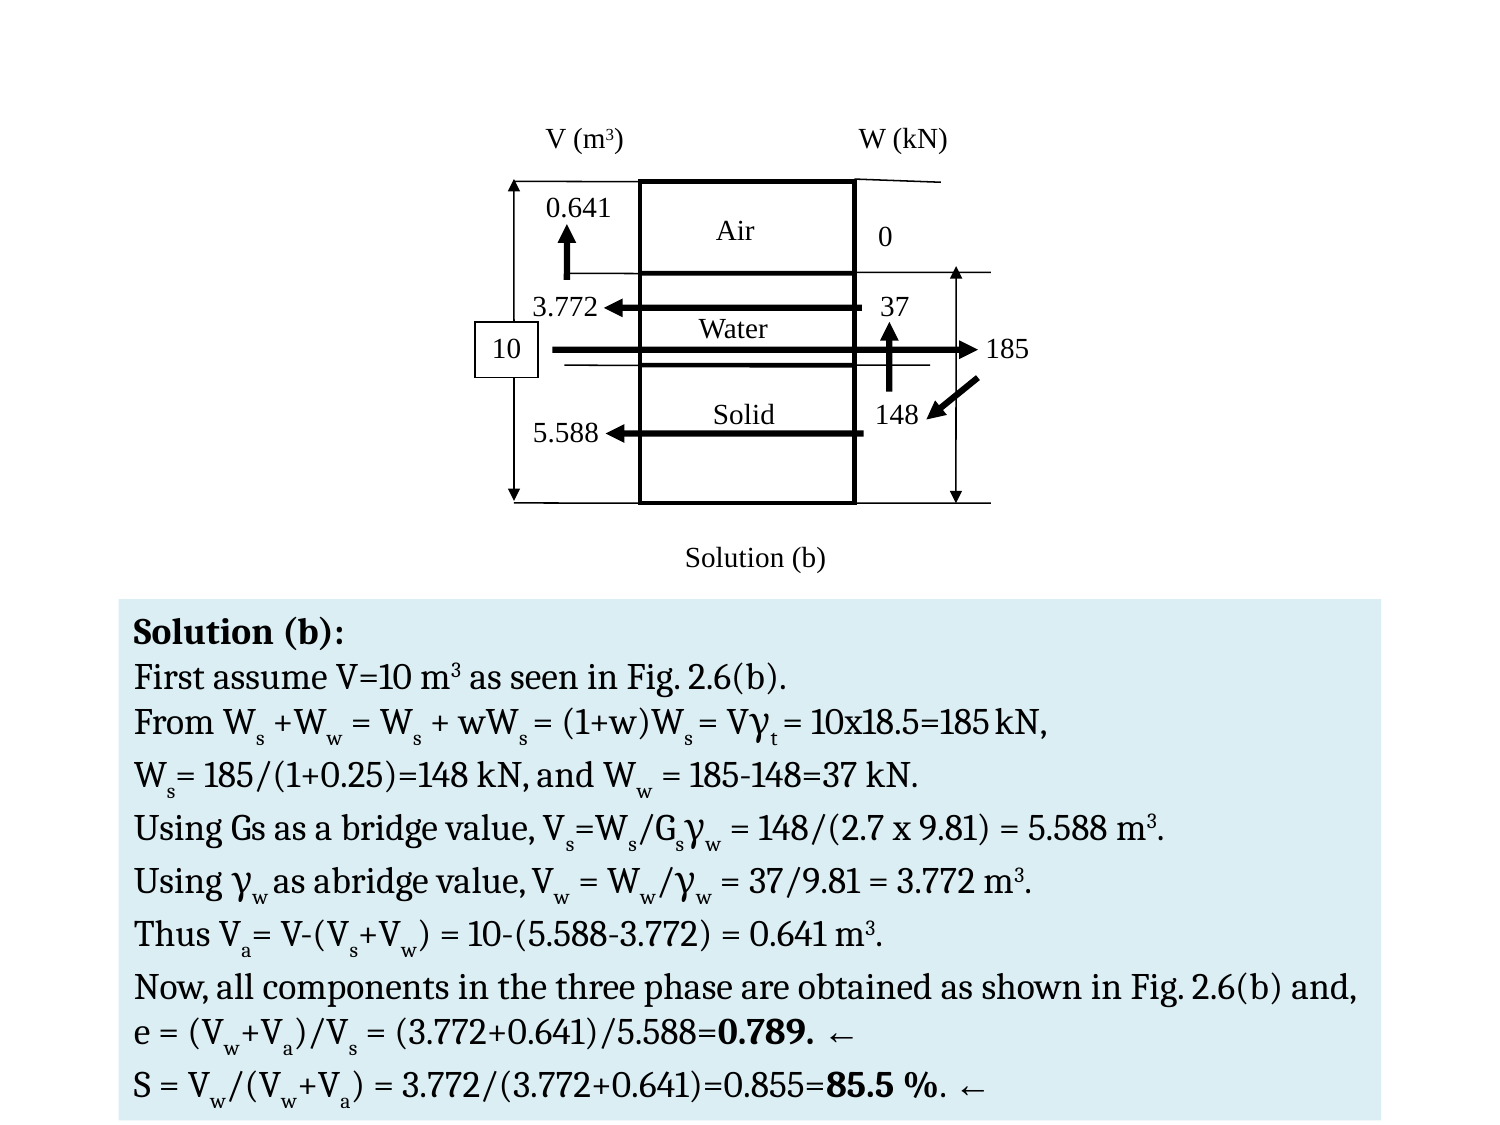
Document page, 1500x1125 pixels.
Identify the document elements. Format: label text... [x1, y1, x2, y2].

text_box Solution (b): First assume V=10 m3 as seen in Fig. 2.6(b). From Ws +Ww = Ws + wWs = (1+w)Ws = Vγt = 10x18.5=185 kN, Ws= 185/(1+0.25)=148 kN, and Ww = 185-148=37 kN. Using Gs as a bridge value, Vs=Ws/Gsγw = 148/(2.7 x 9.81) = 5.588 m3. Using γw as abridge value, Vw = Ww/γw = 37/9.81 = 3.772 m3. Thus Va= V-(Vs+Vw) = 10-(5.588-3.772) = 0.641 m3. Now, all components in the three phase are obtained as shown in Fig. 2.6(b) and, e = (Vw+Va)/Vs = (3.772+0.641)/5.588=0.789. ← S = Vw/(Vw+Va) = 3.772/(3.772+0.641)=0.855=85.5 %. ← [118, 599, 1382, 1121]
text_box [474, 112, 1051, 588]
